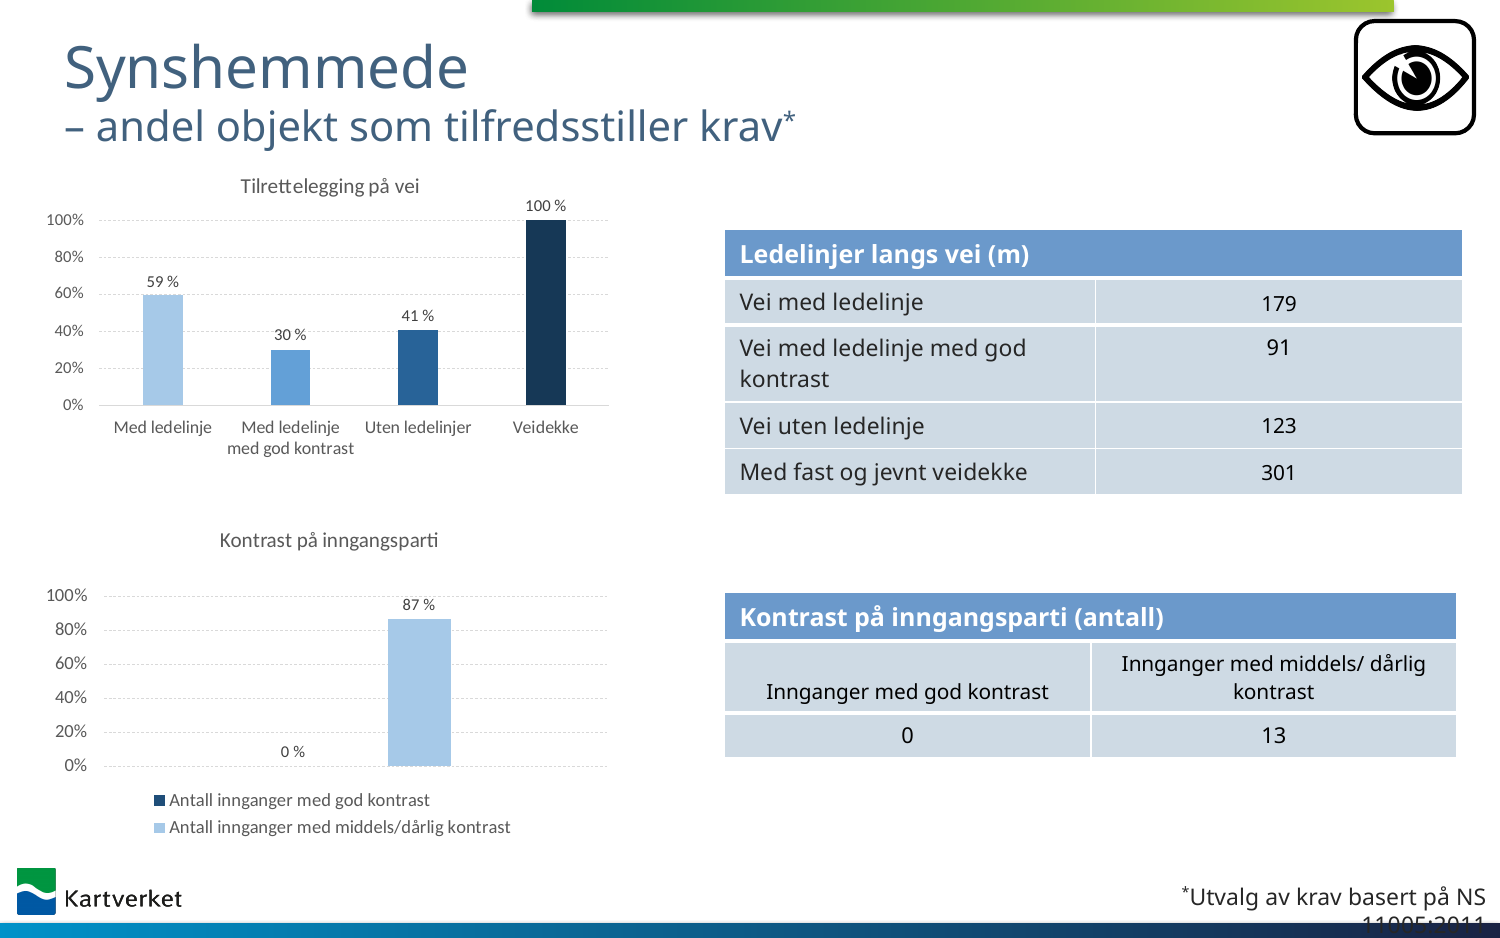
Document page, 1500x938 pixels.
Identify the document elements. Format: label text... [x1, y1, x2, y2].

table_cell Med fast og jevnt veidekke [725, 449, 1095, 494]
table_cell Vei med ledelinje med god kontrast [725, 327, 1095, 401]
table_cell Innganger med middels/ dårlig kontrast [1092, 643, 1456, 711]
table_cell 13 [1092, 715, 1456, 757]
table_cell 91 [1096, 327, 1462, 401]
table_cell 179 [1096, 280, 1462, 323]
table_cell 301 [1096, 449, 1462, 494]
table_header Ledelinjer langs vei (m) [725, 230, 1462, 276]
picture [41, 520, 618, 846]
text_box Synshemmede – andel objekt som tilfredsstiller krav* [49, 24, 1431, 158]
text_box *Utvalg av krav basert på NS 11005:2011 [1068, 873, 1500, 938]
table_cell 0 [725, 715, 1090, 757]
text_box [1355, 20, 1475, 134]
picture [41, 166, 619, 492]
table_header Kontrast på inngangsparti (antall) [725, 593, 1456, 639]
table_cell Vei uten ledelinje [725, 403, 1095, 448]
table_cell Innganger med god kontrast [725, 643, 1090, 711]
table_cell 123 [1096, 403, 1462, 448]
table_cell Vei med ledelinje [725, 280, 1095, 323]
